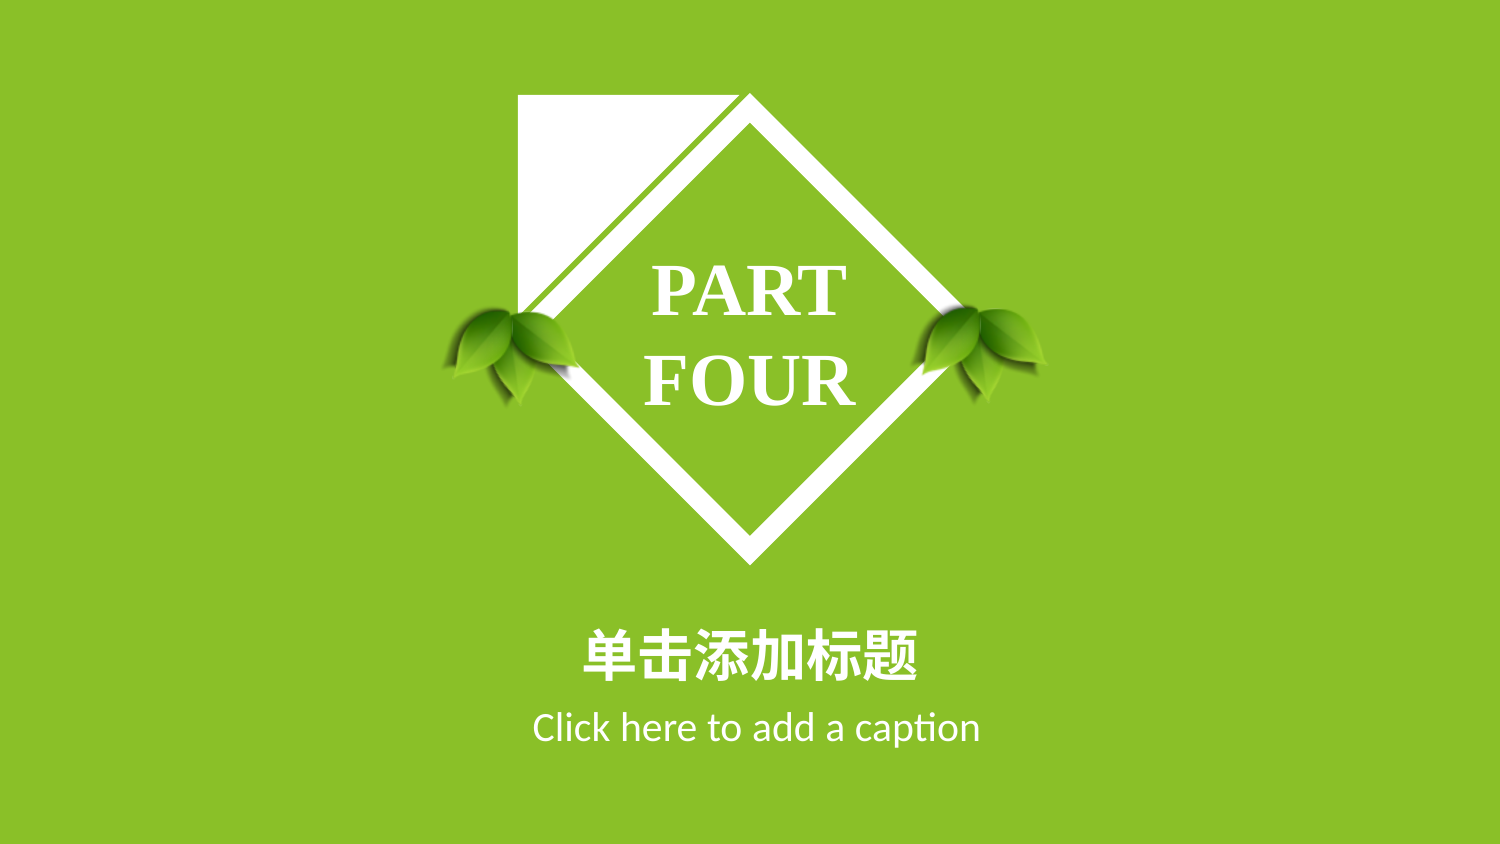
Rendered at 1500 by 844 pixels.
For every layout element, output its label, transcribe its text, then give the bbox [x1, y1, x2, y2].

picture [414, 291, 596, 441]
text_box PART FOUR [517, 232, 982, 428]
text_box Click here to add a caption [517, 691, 1003, 802]
text_box [624, 106, 876, 232]
picture [883, 288, 1064, 438]
text_box [516, 93, 742, 299]
text_box [625, 428, 875, 553]
text_box 单击添加标题 [414, 612, 1086, 695]
